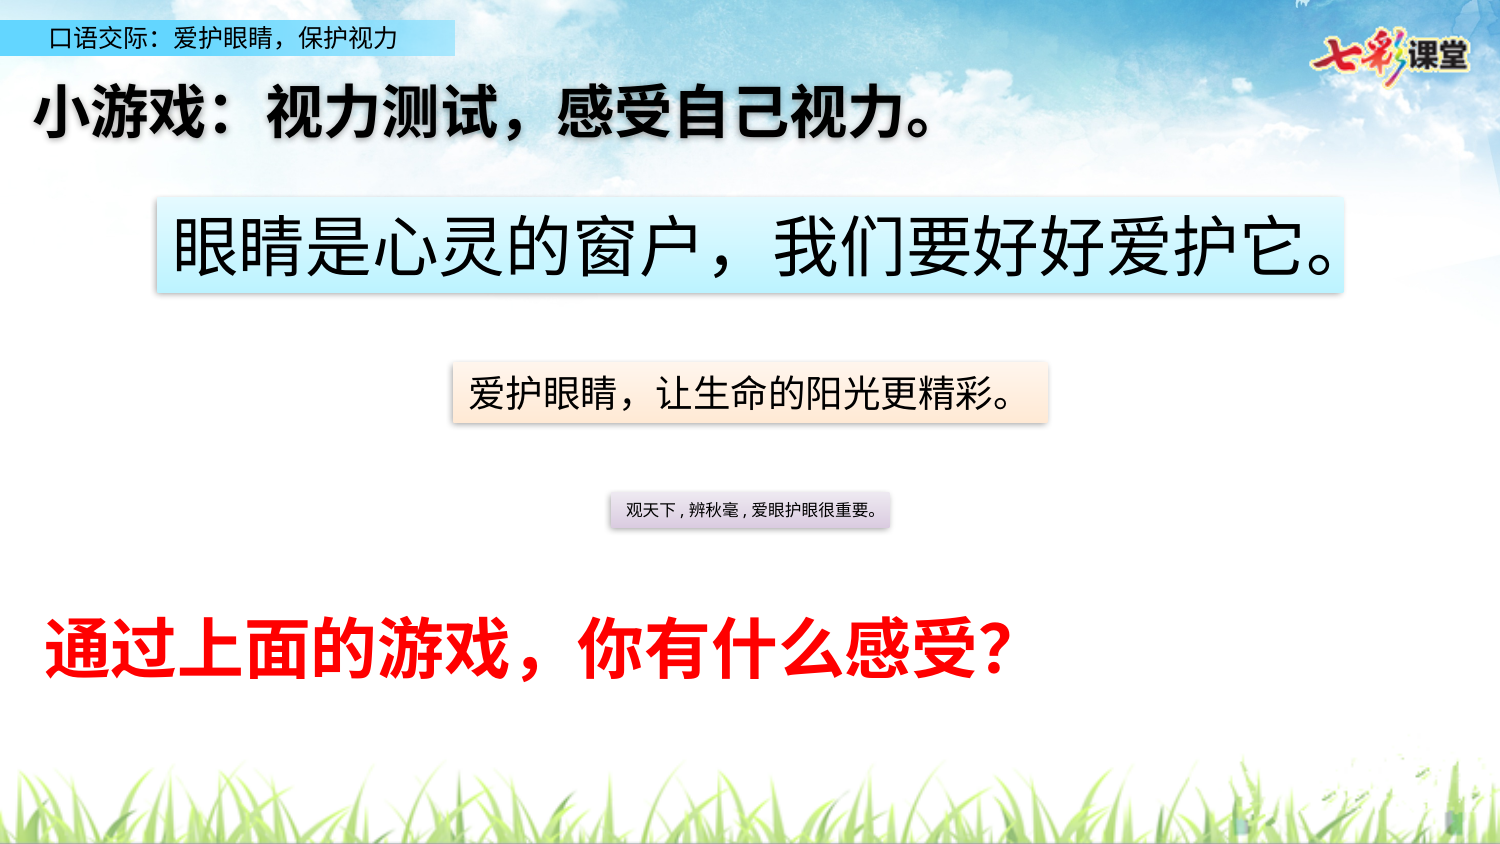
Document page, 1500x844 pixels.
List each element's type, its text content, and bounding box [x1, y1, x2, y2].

text_box 眼睛是心灵的窗户，我们要好好爱护它。 [157, 197, 1344, 293]
text_box 观天下,辨秋毫,爱眼护眼很重要。 [611, 492, 890, 528]
text_box 爱护眼睛，让生命的阳光更精彩。 [453, 362, 1048, 423]
picture [0, 0, 1500, 844]
text_box 小游戏：视力测试，感受自己视力。 [17, 67, 945, 153]
text_box 通过上面的游戏，你有什么感受？ [29, 598, 1059, 694]
